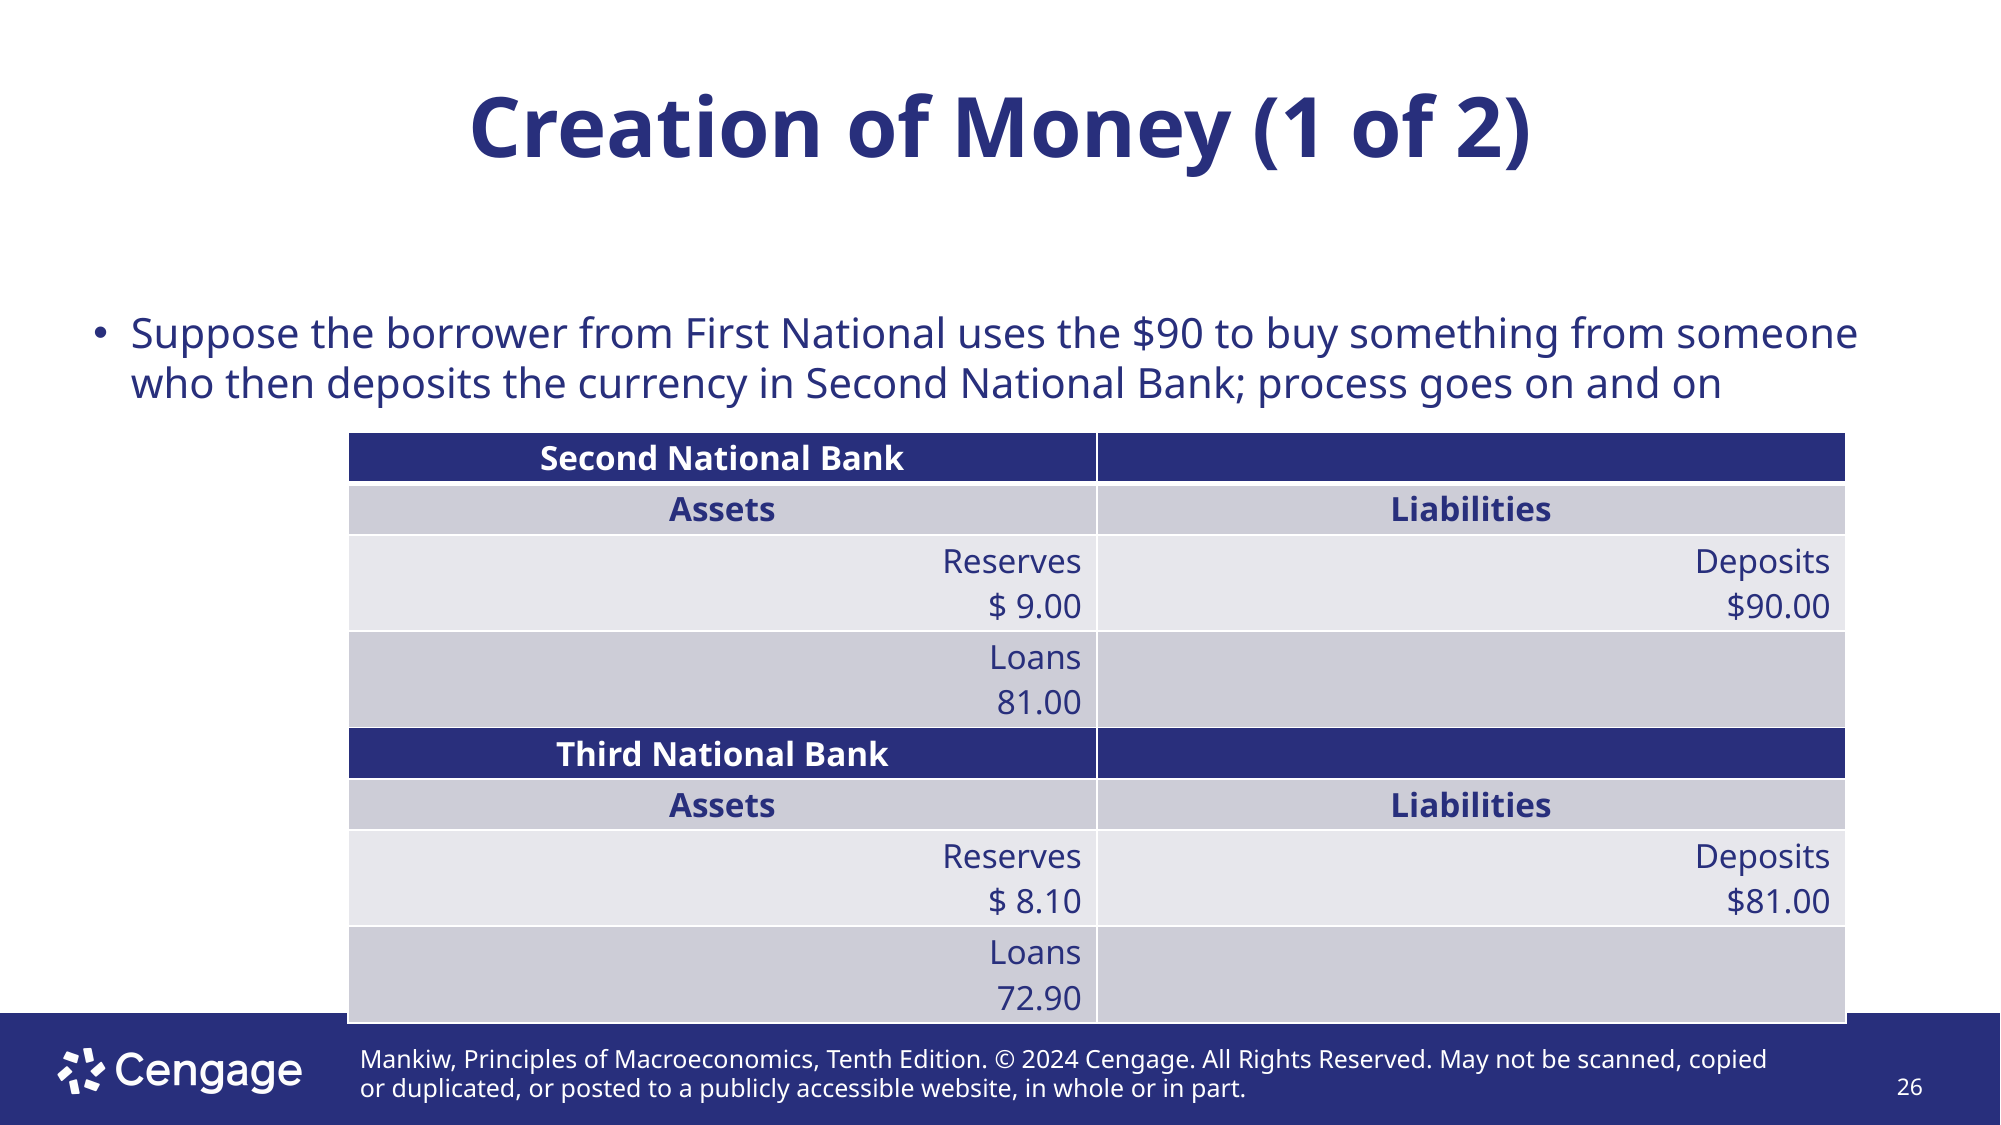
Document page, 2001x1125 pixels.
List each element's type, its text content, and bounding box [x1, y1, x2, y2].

table_cell Loans 81.00 [349, 632, 1096, 727]
title Creation of Money (1 of 2) [78, 77, 1923, 278]
table_header Second National Bank [349, 433, 1096, 481]
table_cell [1098, 632, 1845, 727]
table_cell Reserves $ 9.00 [349, 536, 1096, 630]
table_cell Assets [349, 780, 1096, 829]
table_cell Deposits $81.00 [1098, 831, 1845, 925]
table_header [1098, 433, 1845, 481]
list Suppose the borrower from First National uses the $90 to buy something from someone who then deposits the currency in Second National Bank; process goes on and on [78, 299, 1923, 1005]
table_cell Liabilities [1098, 780, 1845, 829]
table_cell Liabilities [1098, 486, 1845, 534]
table_cell Deposits $90.00 [1098, 536, 1845, 630]
picture [30, 1020, 329, 1122]
table_cell Loans 72.90 [349, 927, 1096, 1022]
table_cell [1098, 728, 1845, 778]
table_cell Reserves $ 8.10 [349, 831, 1096, 925]
table_cell [1098, 927, 1845, 1022]
table_cell Third National Bank [349, 728, 1096, 778]
table_cell Assets [349, 486, 1096, 534]
